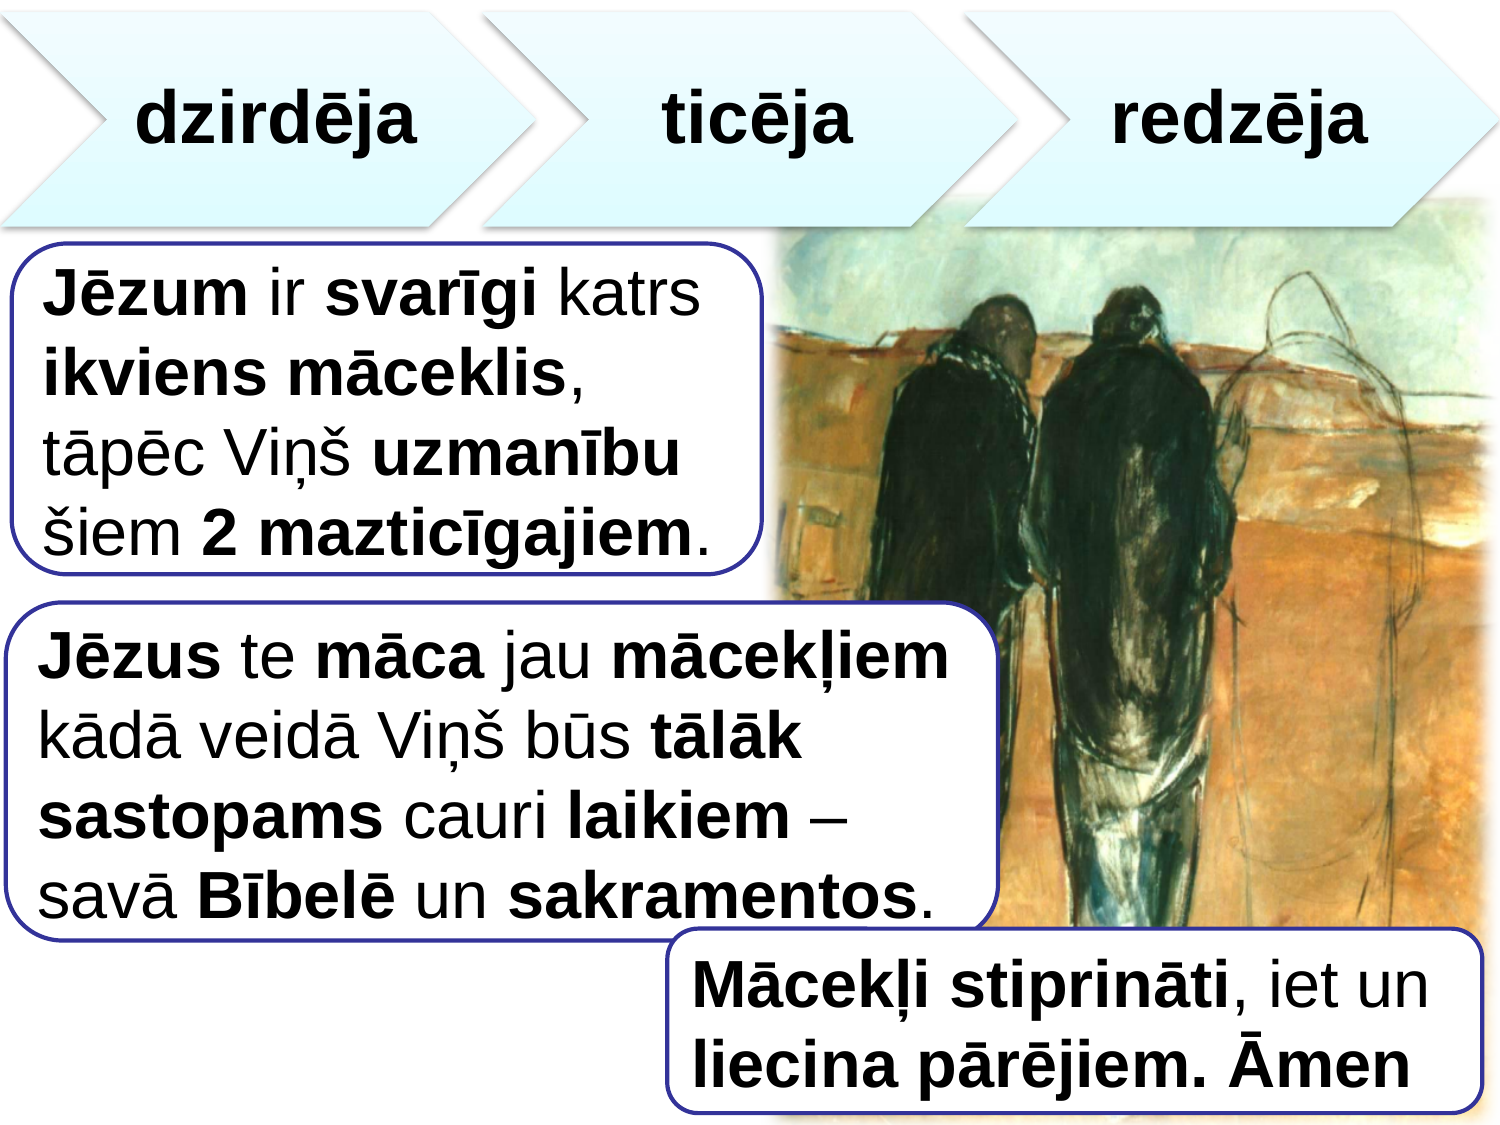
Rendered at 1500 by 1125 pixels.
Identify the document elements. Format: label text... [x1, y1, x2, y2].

picture [761, 315, 1500, 1125]
text_box Jēzum ir svarīgi katrs ikviens māceklis, tāpēc Viņš uzmanību šiem 2 mazticīgajiem. [9, 324, 756, 577]
text_box Jēzus te māca jau mācekļiem kādā veidā Viņš būs tālāk sastopams cauri laikiem – savā Bībelē un sakramentos. [3, 600, 756, 943]
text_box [0, 0, 1500, 315]
text_box Mācekļi stiprināti, iet un liecina pārējiem. Āmen [665, 926, 756, 1116]
